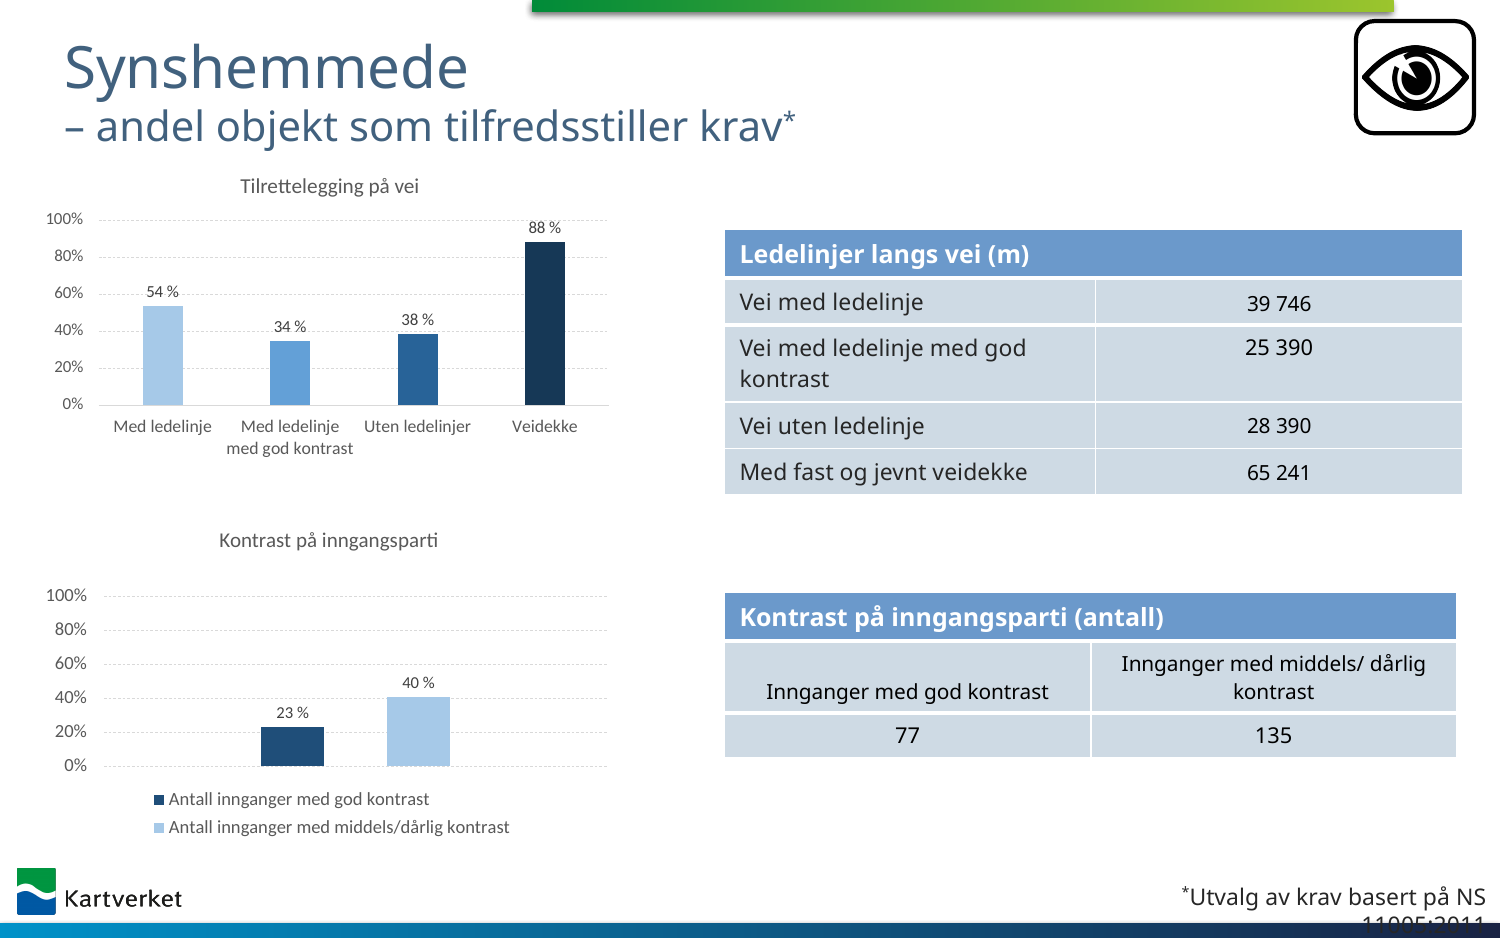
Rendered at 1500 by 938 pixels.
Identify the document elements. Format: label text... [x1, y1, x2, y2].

table_cell 65 241 [1096, 449, 1462, 494]
table_cell 25 390 [1096, 327, 1462, 401]
table_cell 135 [1092, 715, 1456, 757]
picture [41, 166, 619, 492]
table_cell 39 746 [1096, 280, 1462, 323]
table_cell Vei med ledelinje [725, 280, 1095, 323]
table_header Ledelinjer langs vei (m) [725, 230, 1462, 276]
picture [41, 520, 617, 846]
table_cell Med fast og jevnt veidekke [725, 449, 1095, 494]
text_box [1355, 20, 1475, 134]
table_cell Vei med ledelinje med god kontrast [725, 327, 1095, 401]
table_cell 28 390 [1096, 403, 1462, 448]
text_box *Utvalg av krav basert på NS 11005:2011 [1068, 873, 1500, 938]
table_header Kontrast på inngangsparti (antall) [725, 593, 1456, 639]
table_cell 77 [725, 715, 1090, 757]
table_cell Innganger med middels/ dårlig kontrast [1092, 643, 1456, 711]
text_box Synshemmede – andel objekt som tilfredsstiller krav* [49, 24, 1431, 158]
table_cell Vei uten ledelinje [725, 403, 1095, 448]
table_cell Innganger med god kontrast [725, 643, 1090, 711]
